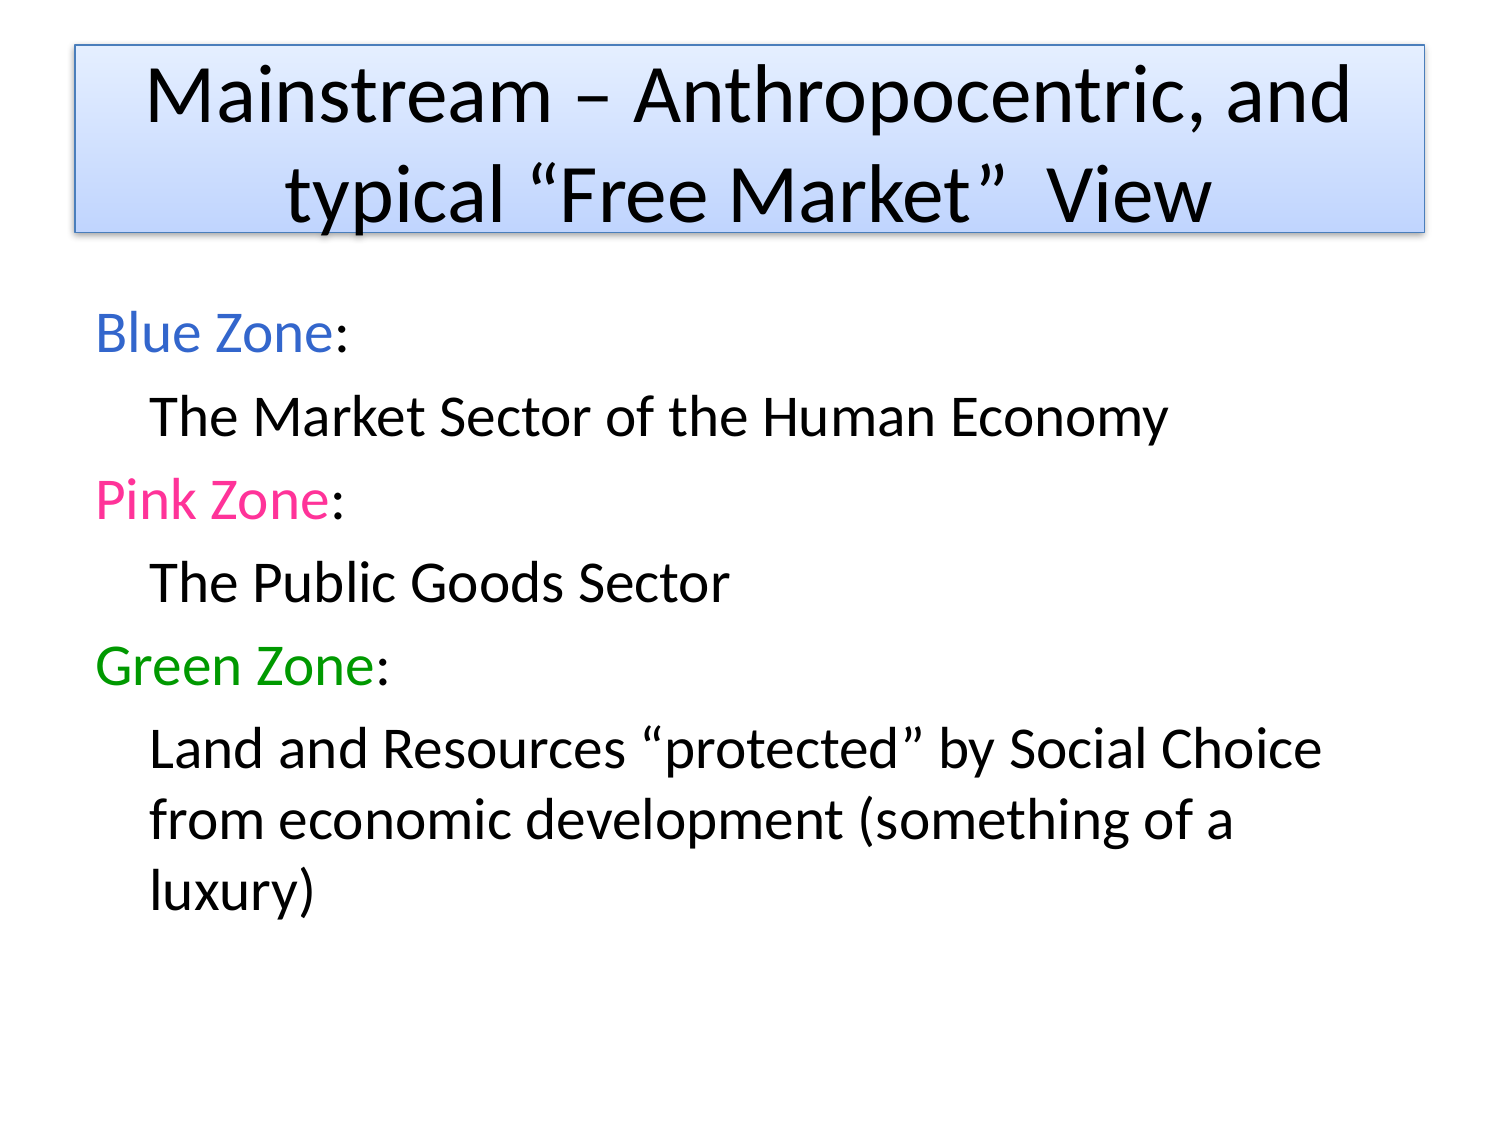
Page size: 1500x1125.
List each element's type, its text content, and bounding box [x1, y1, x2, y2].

list Blue Zone: The Market Sector of the Human Economy Pink Zone: The Public Goods Sector Green Zone: Land and Resources “protected” by Social Choice from economic development (something of a luxury) [80, 286, 1430, 935]
title Mainstream – Anthropocentric, and typical “Free Market” View [74, 44, 1425, 233]
